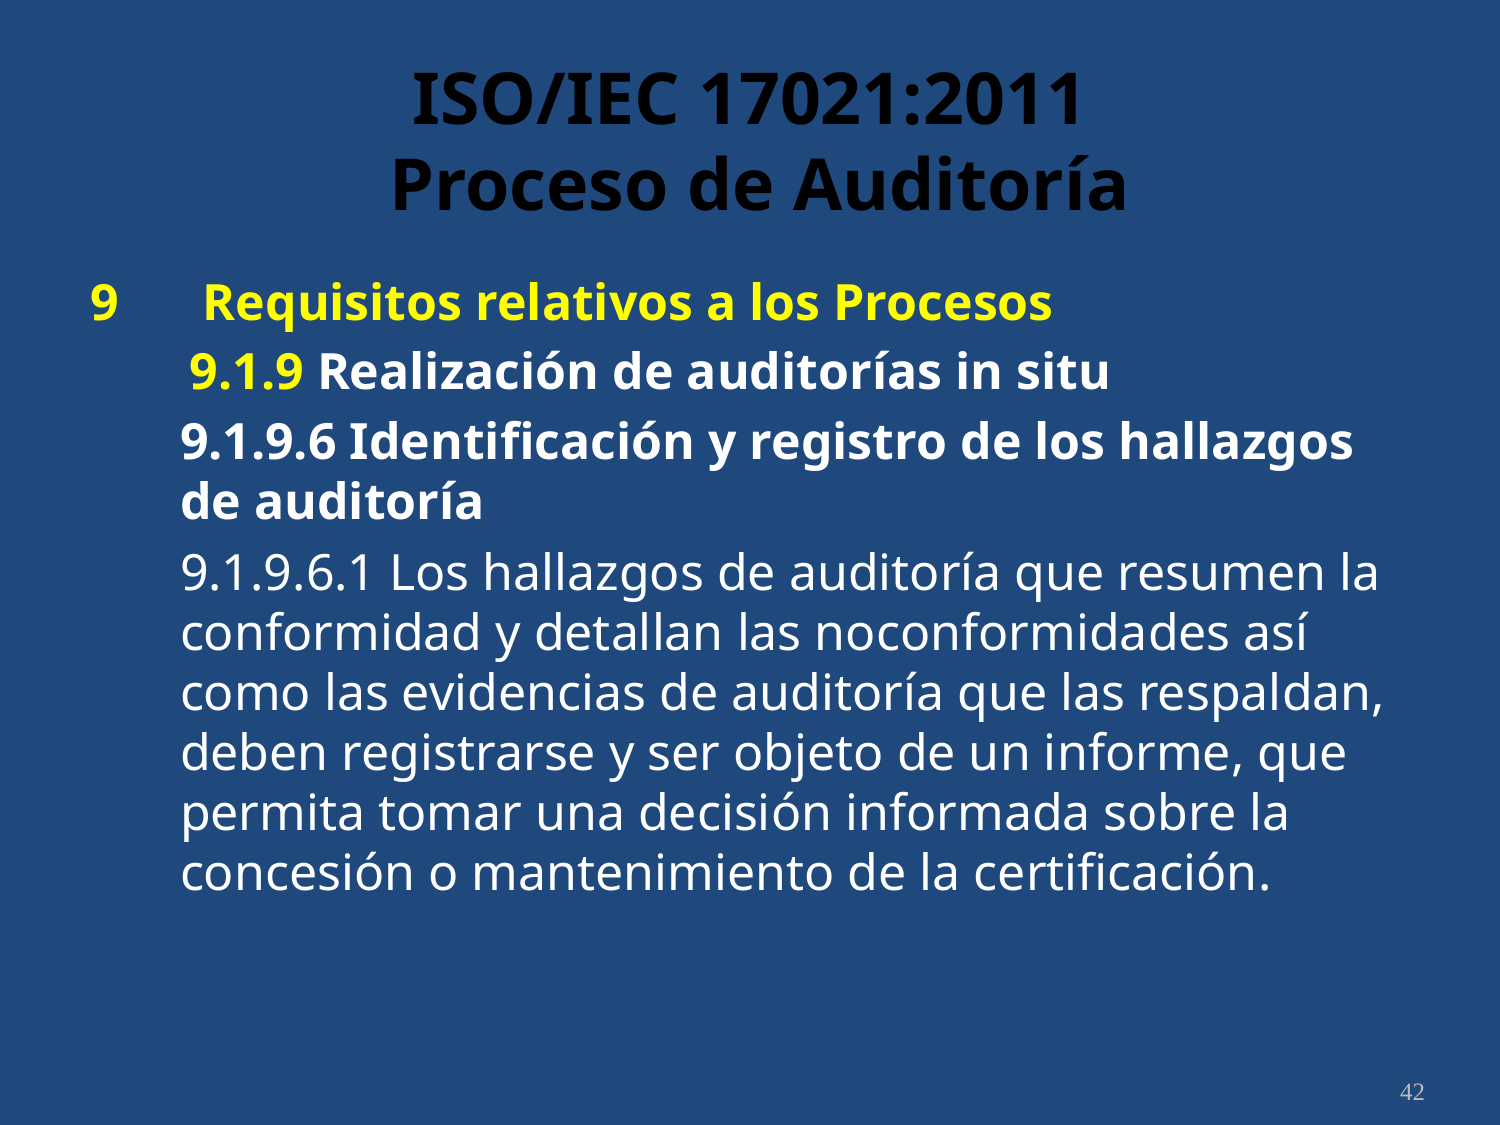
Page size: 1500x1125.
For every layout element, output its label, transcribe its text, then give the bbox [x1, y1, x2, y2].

list 9 Requisitos relativos a los Procesos 9.1.9 Realización de auditorías in situ 9.1.9.6 Identificación y registro de los hallazgos de auditoría 9.1.9.6.1 Los hallazgos de auditoría que resumen la conformidad y detallan las noconformidades así como las evidencias de auditoría que las respaldan, deben registrarse y ser objeto de un informe, que permita tomar una decisión informada sobre la concesión o mantenimiento de la certificación. [74, 262, 1426, 1036]
slide_number 42 [1299, 1052, 1425, 1113]
title ISO/IEC 17021:2011 Proceso de Auditoría [75, 45, 1425, 233]
